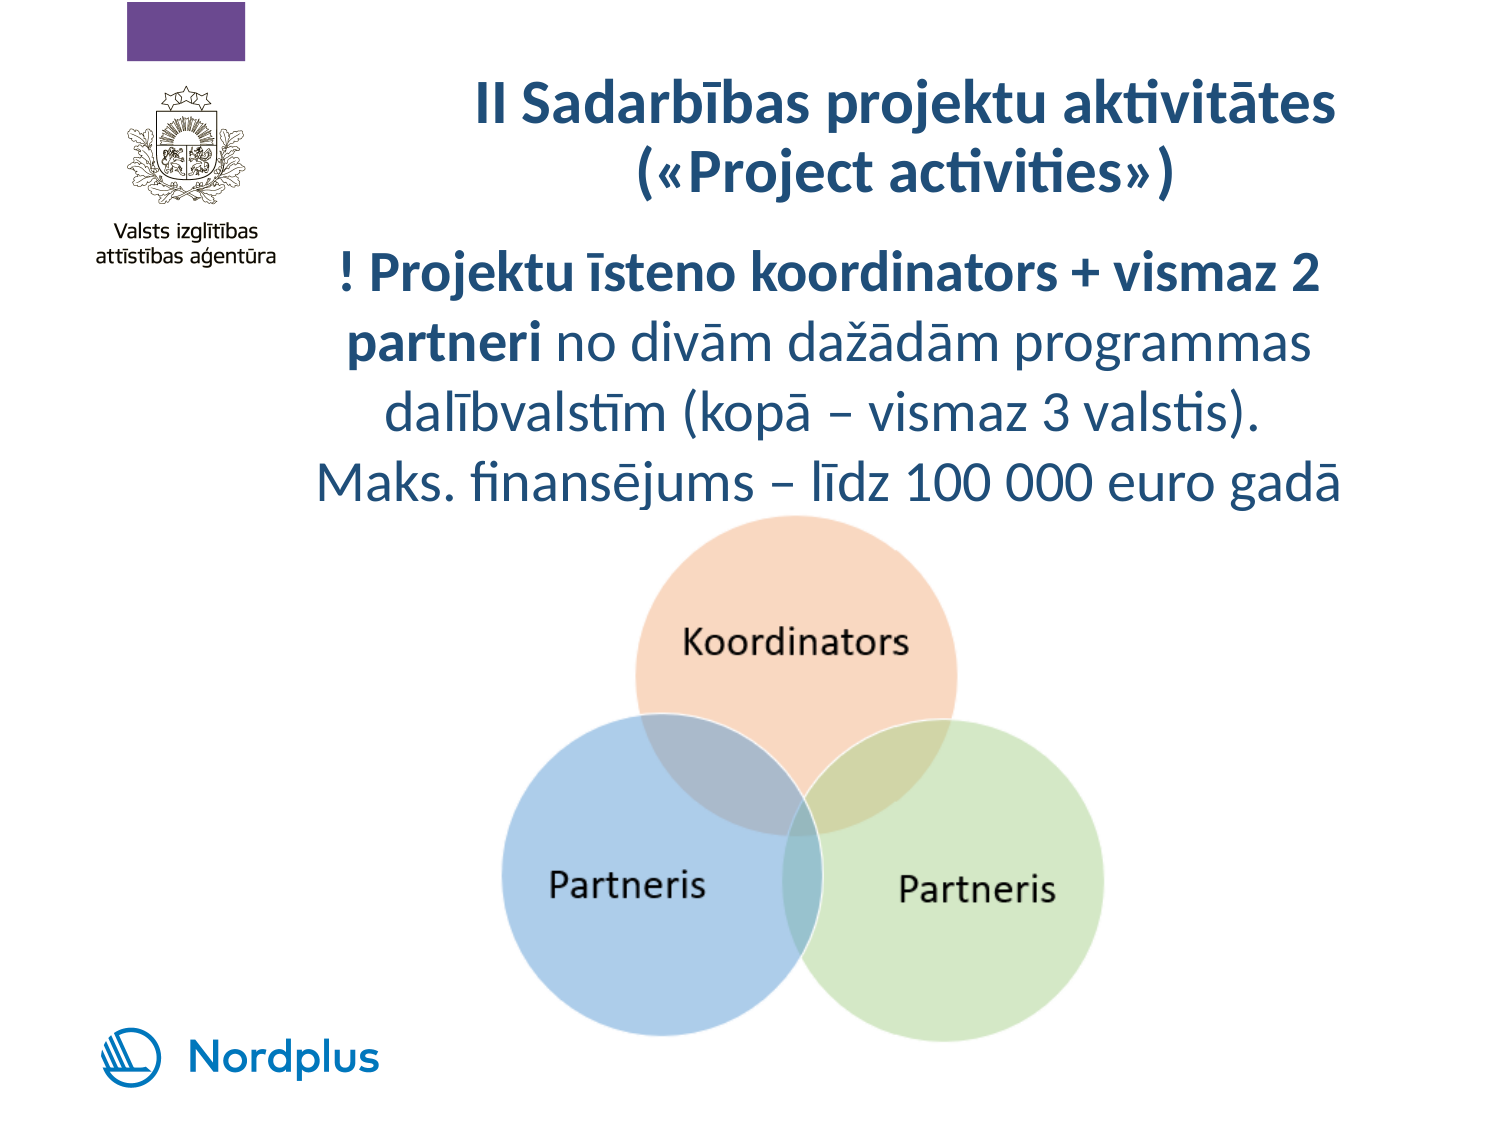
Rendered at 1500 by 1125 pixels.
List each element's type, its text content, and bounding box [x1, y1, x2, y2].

title II Sadarbības projektu aktivitātes («Project activities») [333, 59, 1480, 215]
text_box ! Projektu īsteno koordinators + vismaz 2 partneri no divām dažādām programmas dalībvalstīm (kopā – vismaz 3 valstis). Maks. finansējums – līdz 100 000 euro gadā [295, 225, 1363, 546]
picture [0, 0, 1500, 1125]
